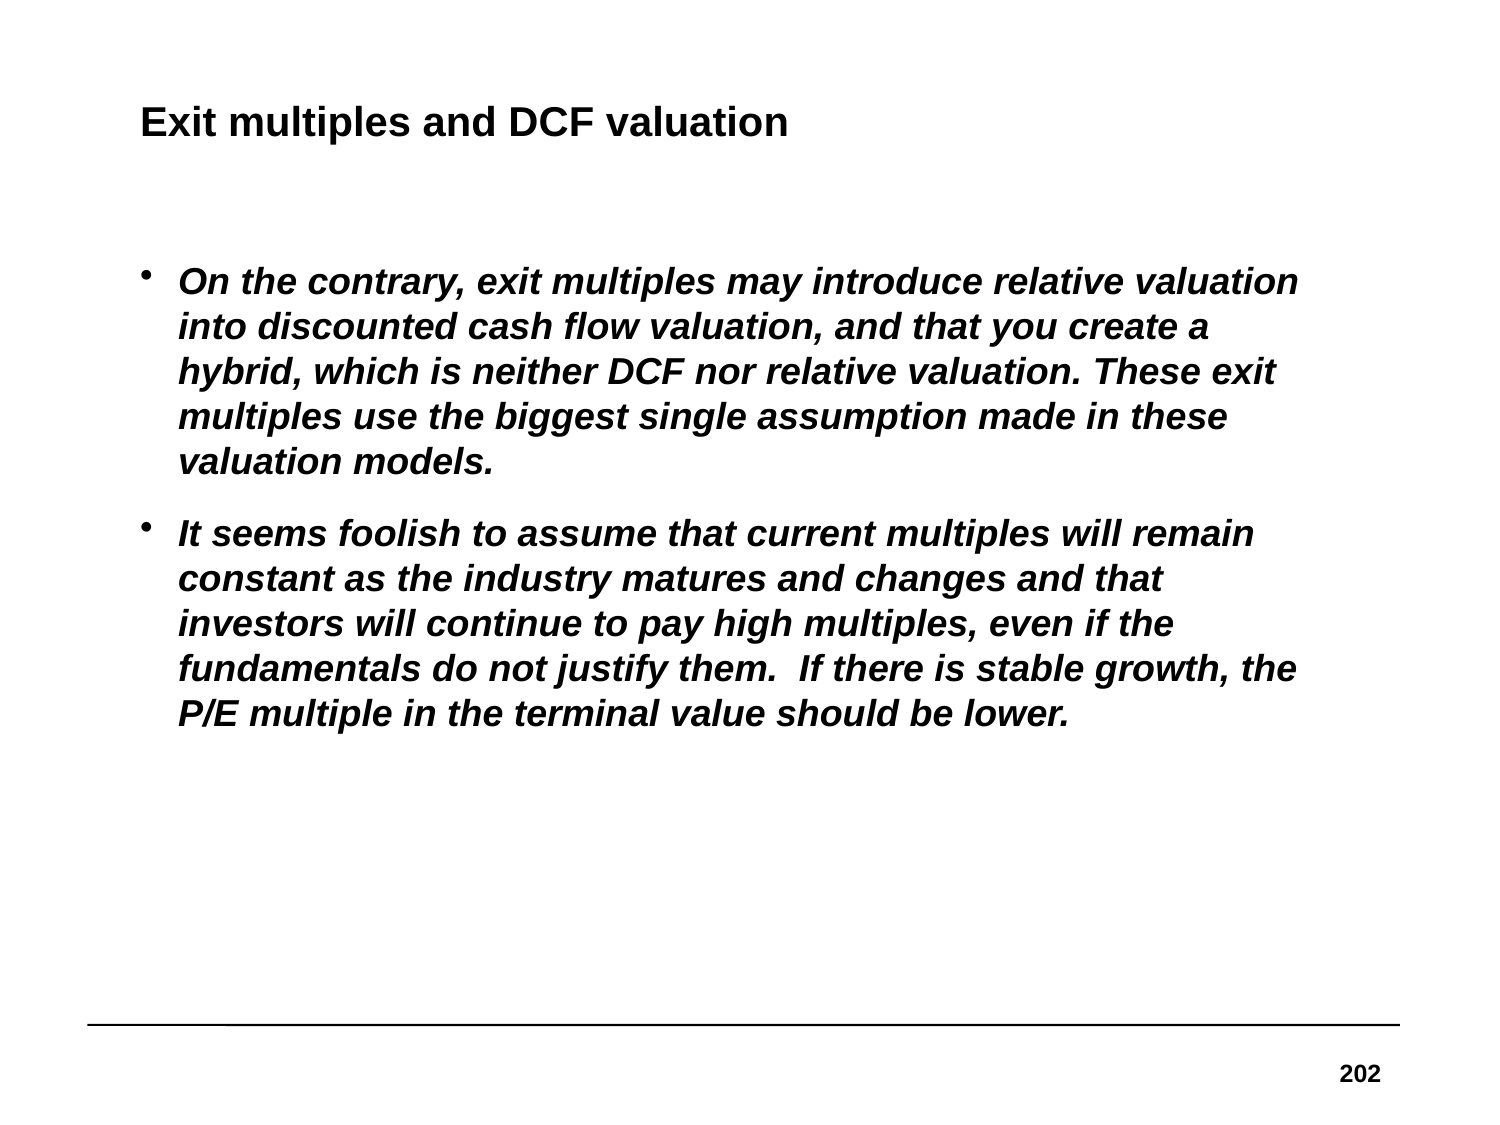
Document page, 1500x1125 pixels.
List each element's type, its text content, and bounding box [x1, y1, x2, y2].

title Exit multiples and DCF valuation [125, 87, 1375, 225]
list On the contrary, exit multiples may introduce relative valuation into discounted cash flow valuation, and that you create a hybrid, which is neither DCF nor relative valuation. These exit multiples use the biggest single assumption made in these valuation models. It seems foolish to assume that current multiples will remain constant as the industry matures and changes and that investors will continue to pay high multiples, even if the fundamentals do not justify them. If there is stable growth, the P/E multiple in the terminal value should be lower. [125, 249, 1338, 1000]
